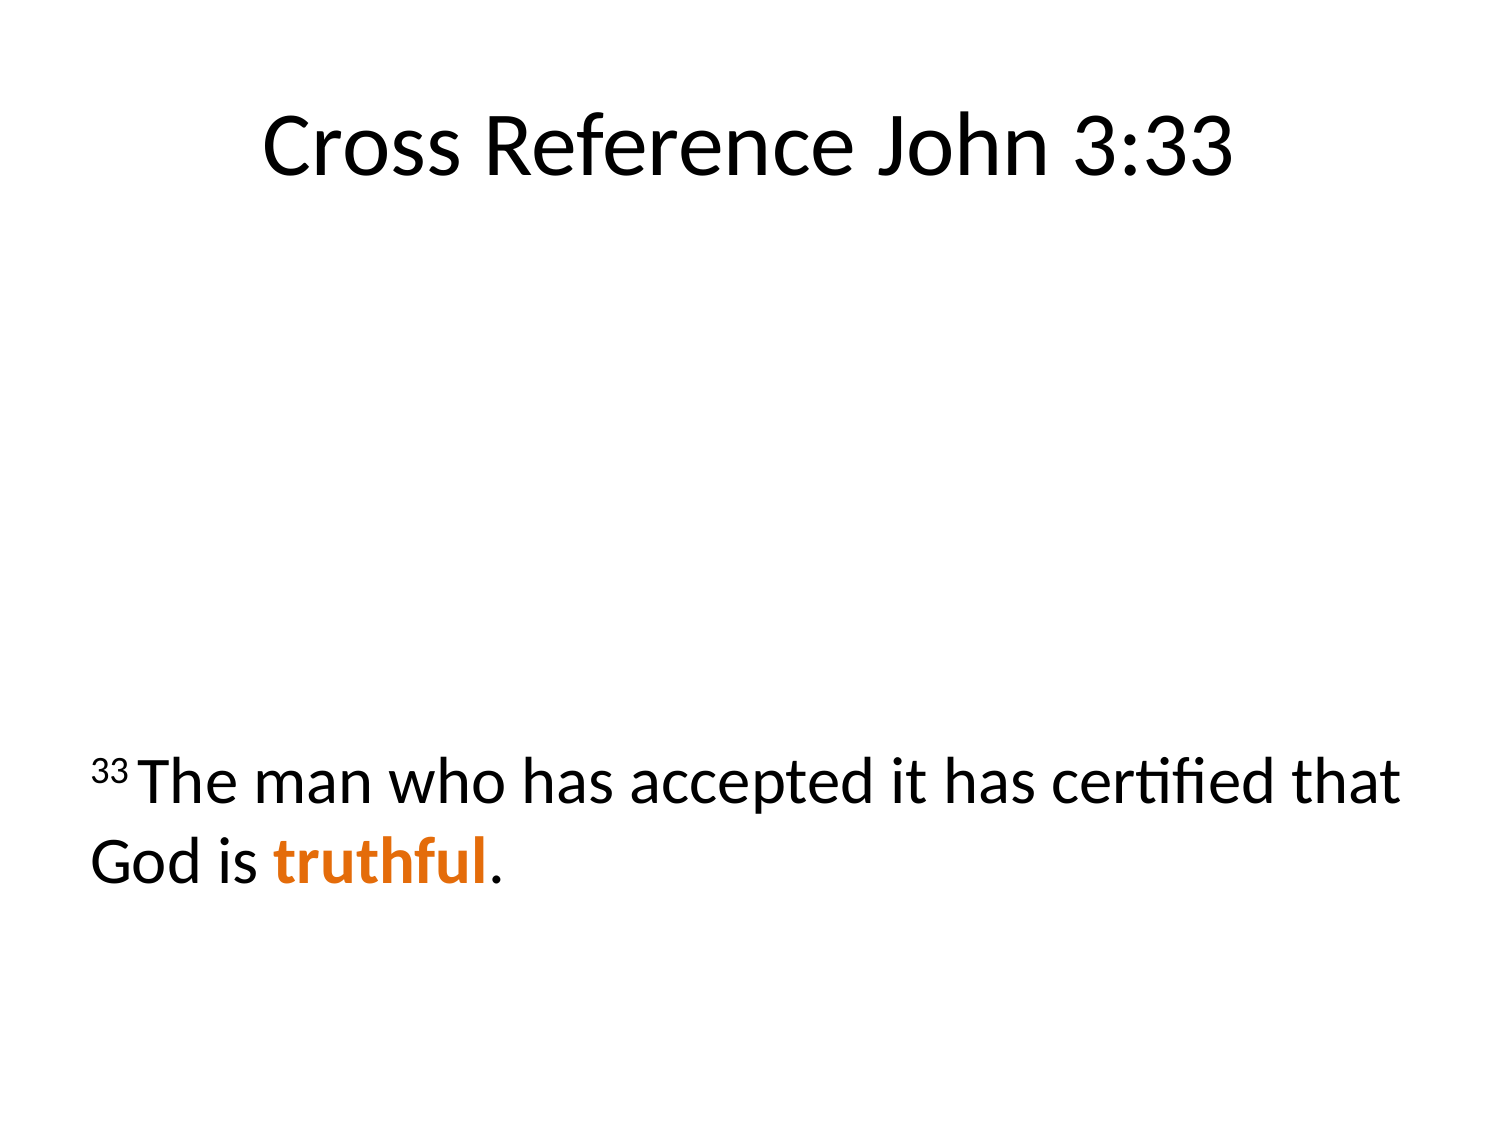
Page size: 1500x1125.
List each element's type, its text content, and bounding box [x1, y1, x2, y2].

title Cross Reference John 3:33 [75, 45, 1425, 233]
list 33 The man who has accepted it has certified that God is truthful. [75, 262, 1425, 1005]
